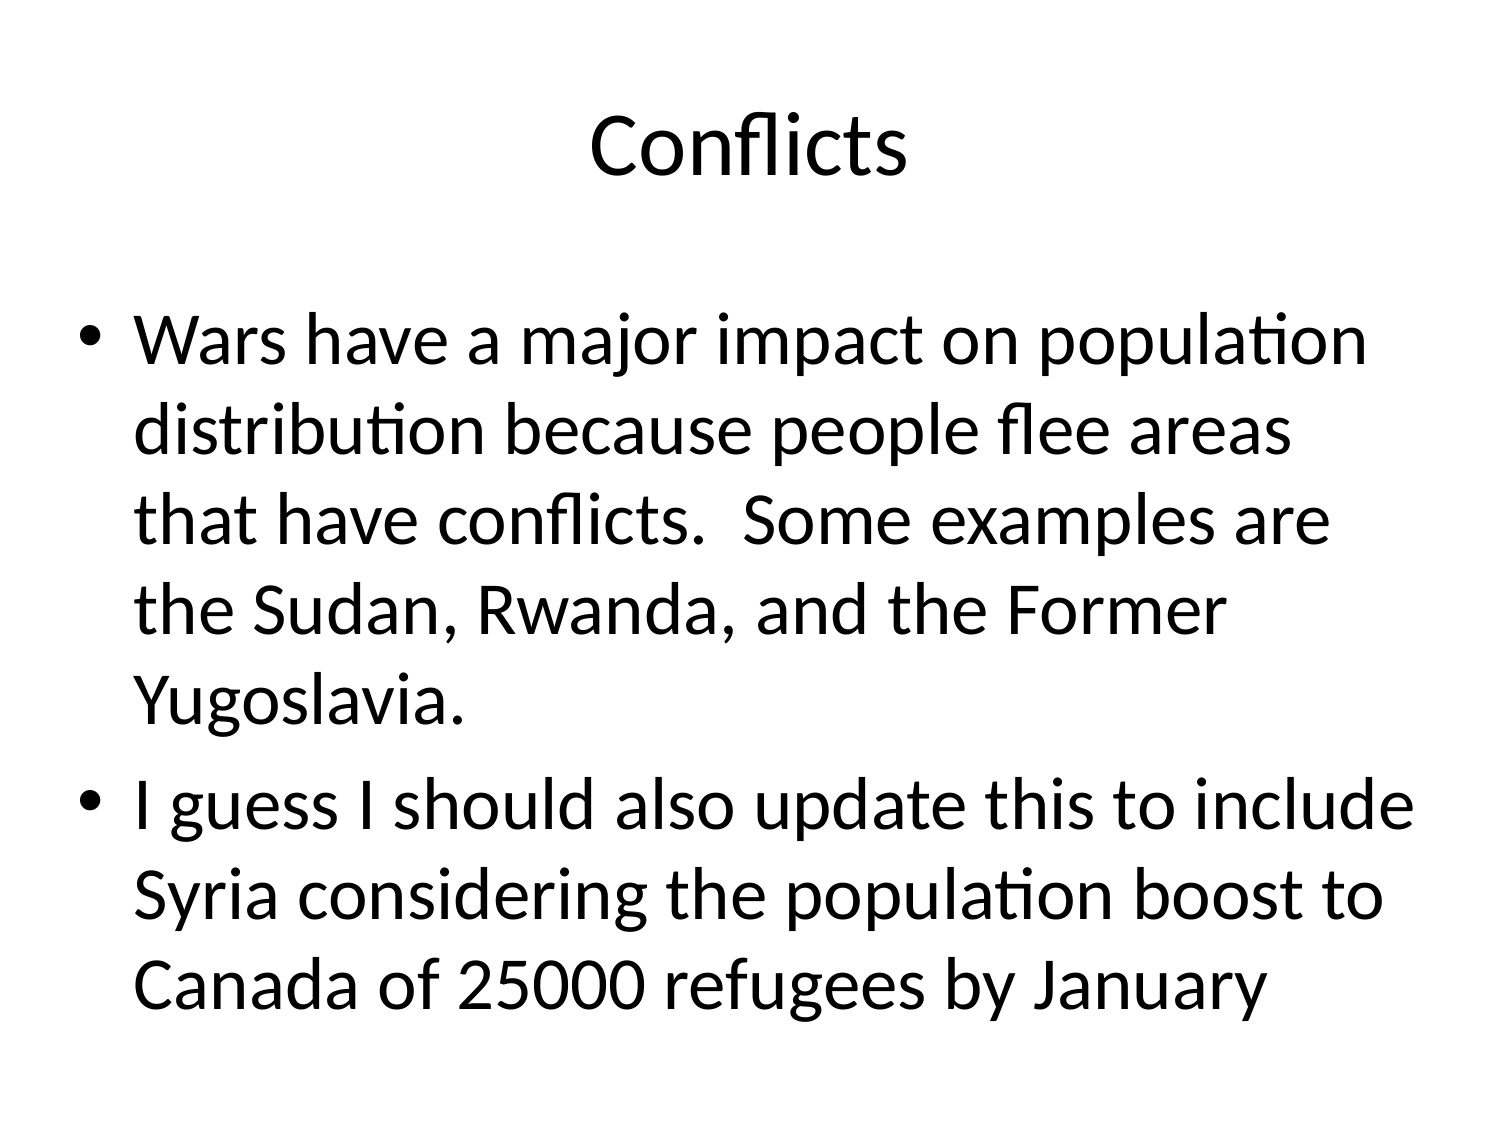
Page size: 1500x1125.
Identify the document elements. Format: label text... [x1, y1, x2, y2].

list Wars have a major impact on population distribution because people flee areas that have conflicts. Some examples are the Sudan, Rwanda, and the Former Yugoslavia. I guess I should also update this to include Syria considering the population boost to Canada of 25000 refugees by January [62, 281, 1442, 1086]
title Conflicts [75, 45, 1425, 233]
